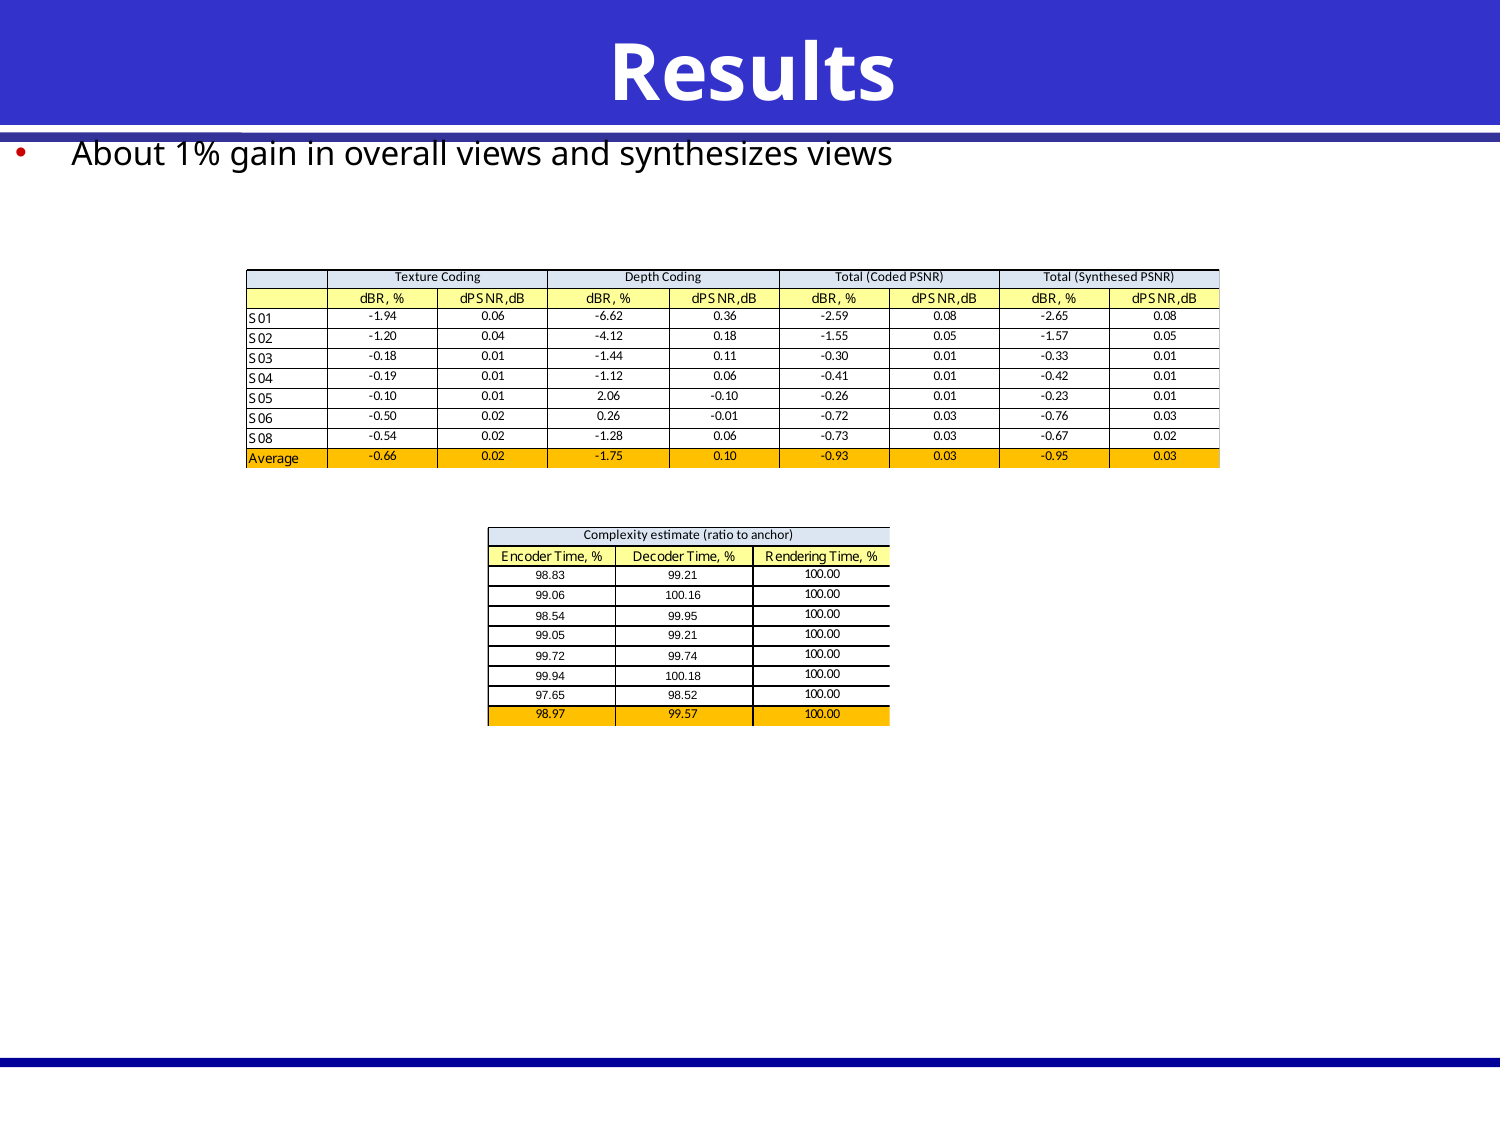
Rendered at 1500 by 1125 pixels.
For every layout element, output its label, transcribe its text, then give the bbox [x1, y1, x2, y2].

picture [487, 527, 891, 727]
picture [245, 269, 1221, 469]
title Results [46, 12, 1460, 125]
list About 1% gain in overall views and synthesizes views [0, 125, 1500, 1038]
